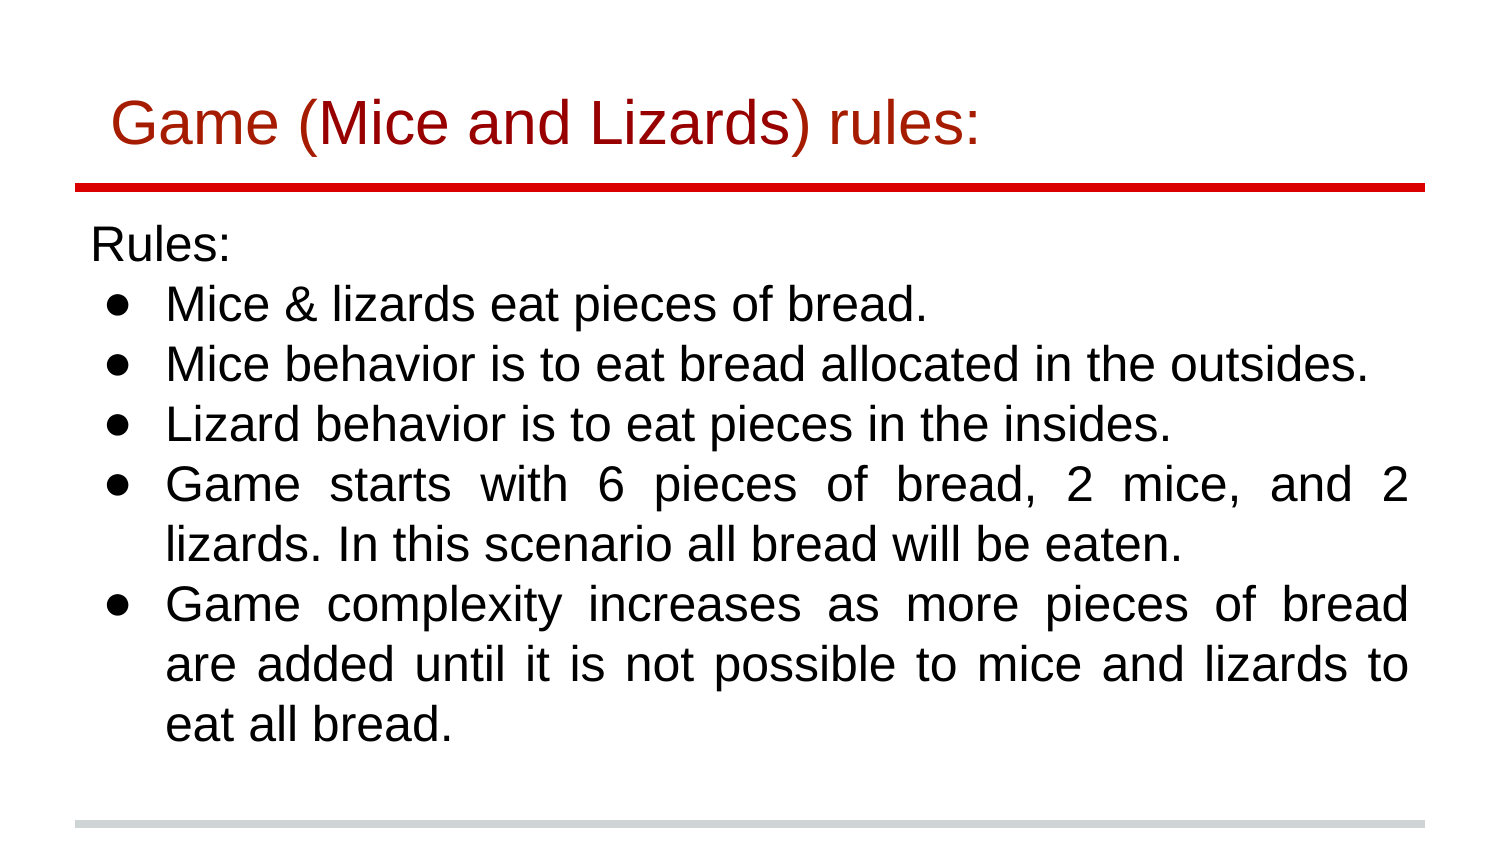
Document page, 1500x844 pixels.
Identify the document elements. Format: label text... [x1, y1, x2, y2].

title Game (Mice and Lizards) rules: [75, 33, 1425, 175]
list Rules: Mice & lizards eat pieces of bread. Mice behavior is to eat bread allocated in the outsides. Lizard behavior is to eat pieces in the insides. Game starts with 6 pieces of bread, 2 mice, and 2 lizards. In this scenario all bread will be eaten. Game complexity increases as more pieces of bread are added until it is not possible to mice and lizards to eat all bread. [75, 196, 1425, 808]
